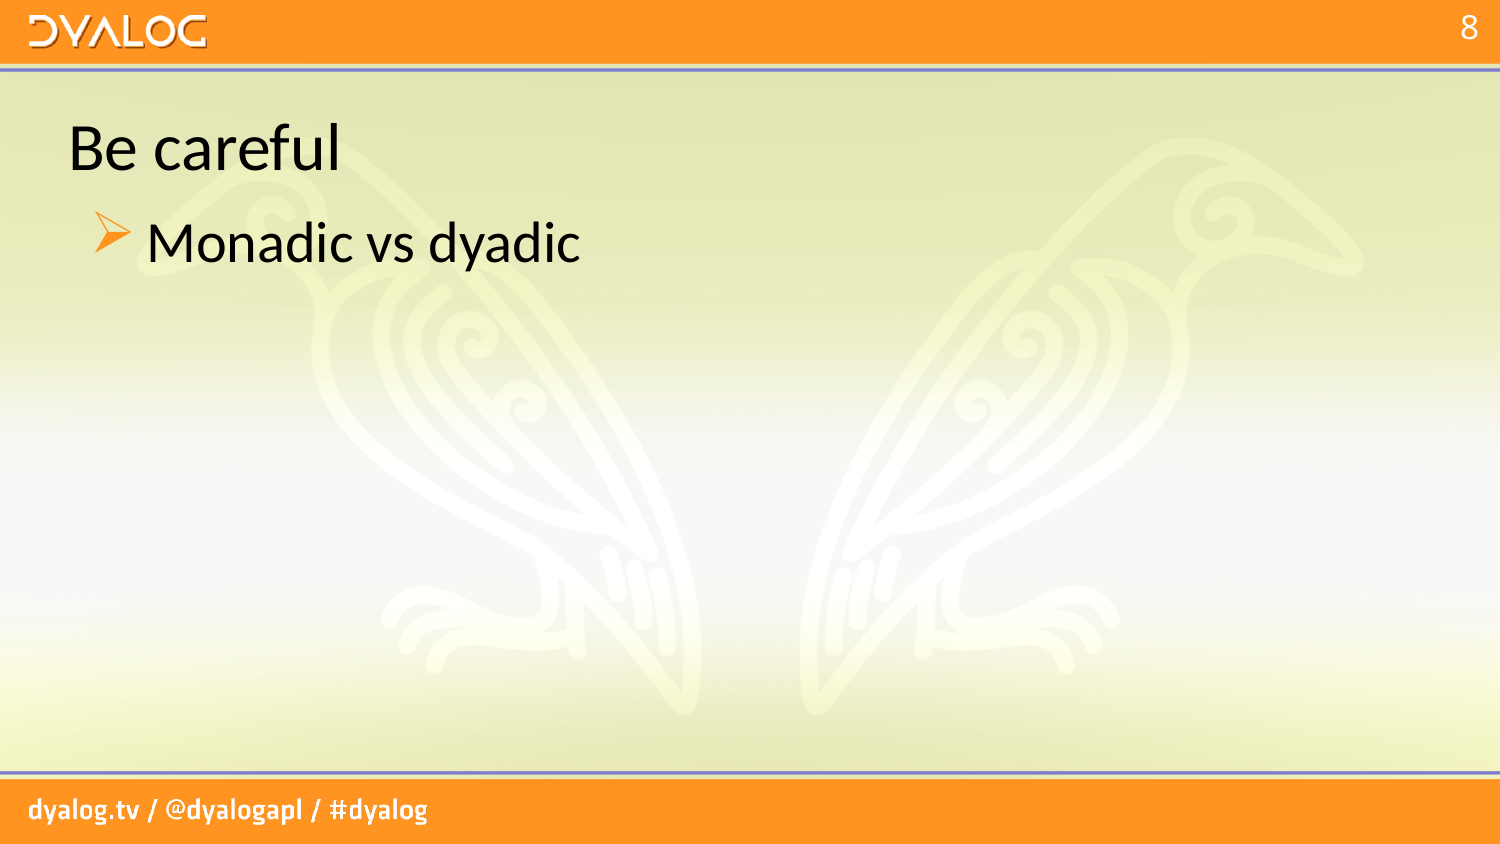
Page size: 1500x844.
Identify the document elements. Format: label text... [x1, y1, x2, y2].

list Monadic vs dyadic [75, 196, 738, 754]
title Be careful [53, 94, 1425, 192]
picture [0, 0, 1500, 844]
